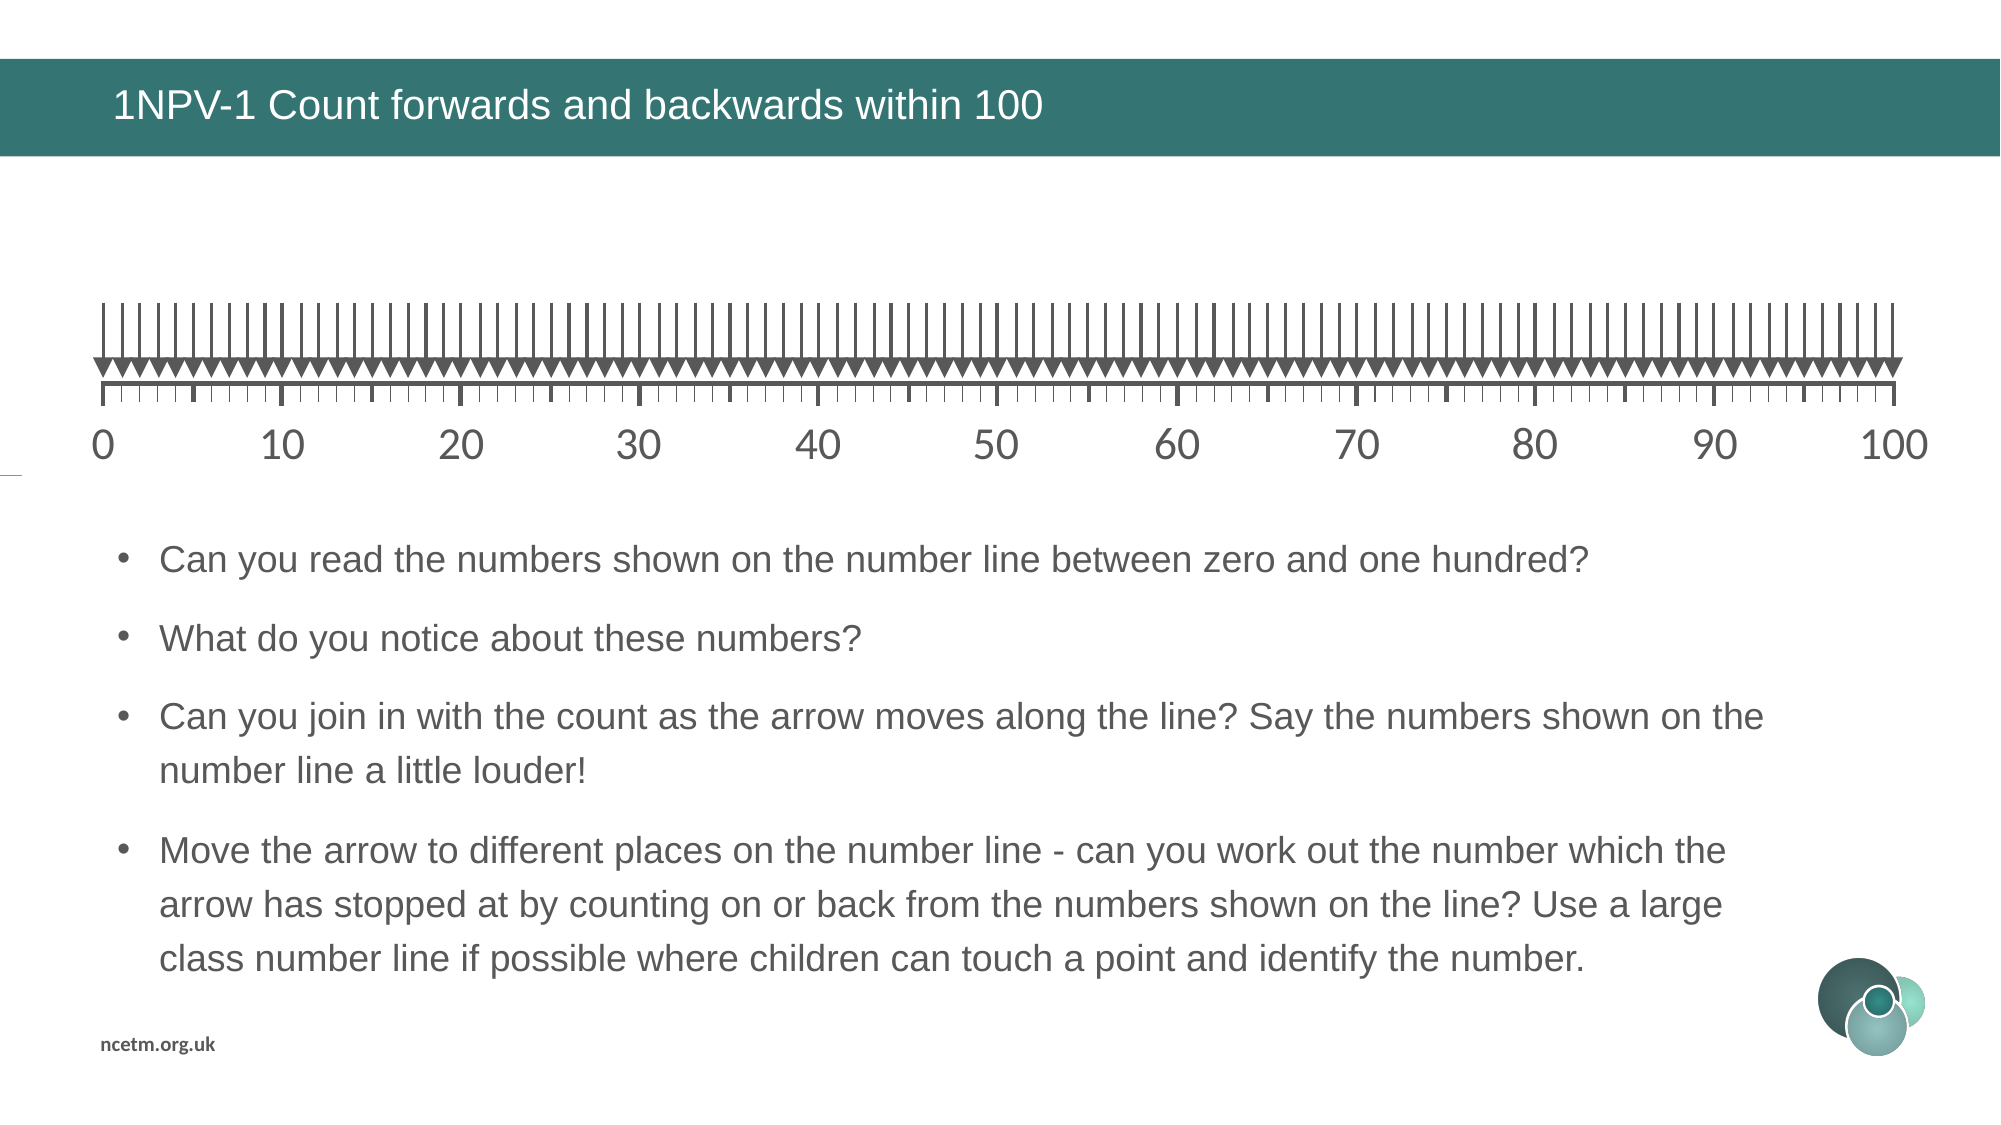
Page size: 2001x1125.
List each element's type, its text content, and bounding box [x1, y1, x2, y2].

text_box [121, 382, 1876, 403]
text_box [45, 381, 2000, 477]
title 1NPV-1 Count forwards and backwards within 100 [97, 76, 1945, 147]
picture [1818, 958, 1925, 1056]
picture [0, 473, 314, 478]
text_box Can you read the numbers shown on the number line between zero and one hundred? What do you notice about these numbers? Can you join in with the count as the arrow moves along the line? Say the numbers shown on the number line a little louder! Move the arrow to different places on the number line - can you work out the number which the arrow has stopped at by counting on or back from the numbers shown on the line? Use a large class number line if possible where children can touch a point and identify the number. [102, 518, 1823, 1018]
